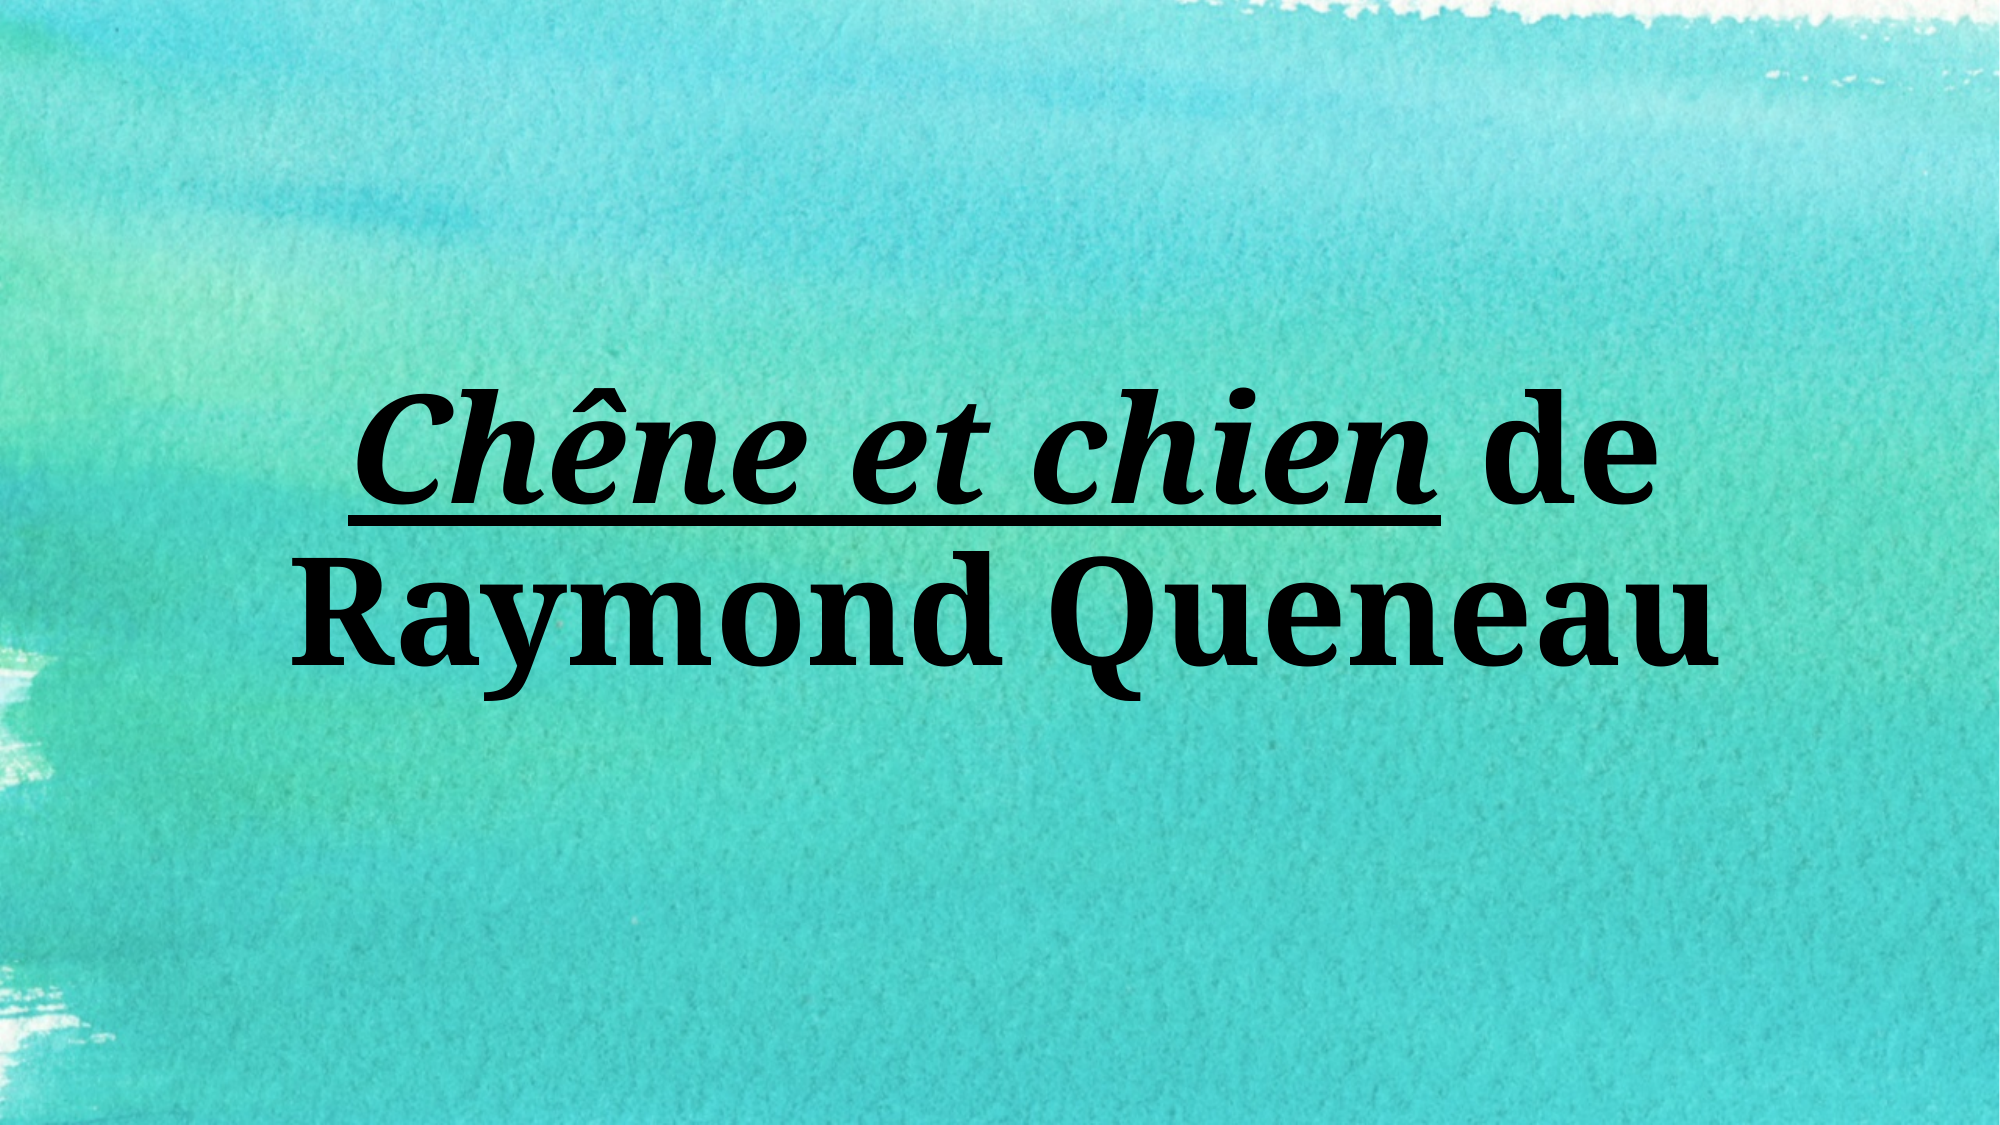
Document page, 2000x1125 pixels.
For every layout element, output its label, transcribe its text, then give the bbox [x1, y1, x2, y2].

picture [0, 0, 2000, 1125]
title Chêne et chien de Raymond Queneau [255, 361, 1756, 706]
